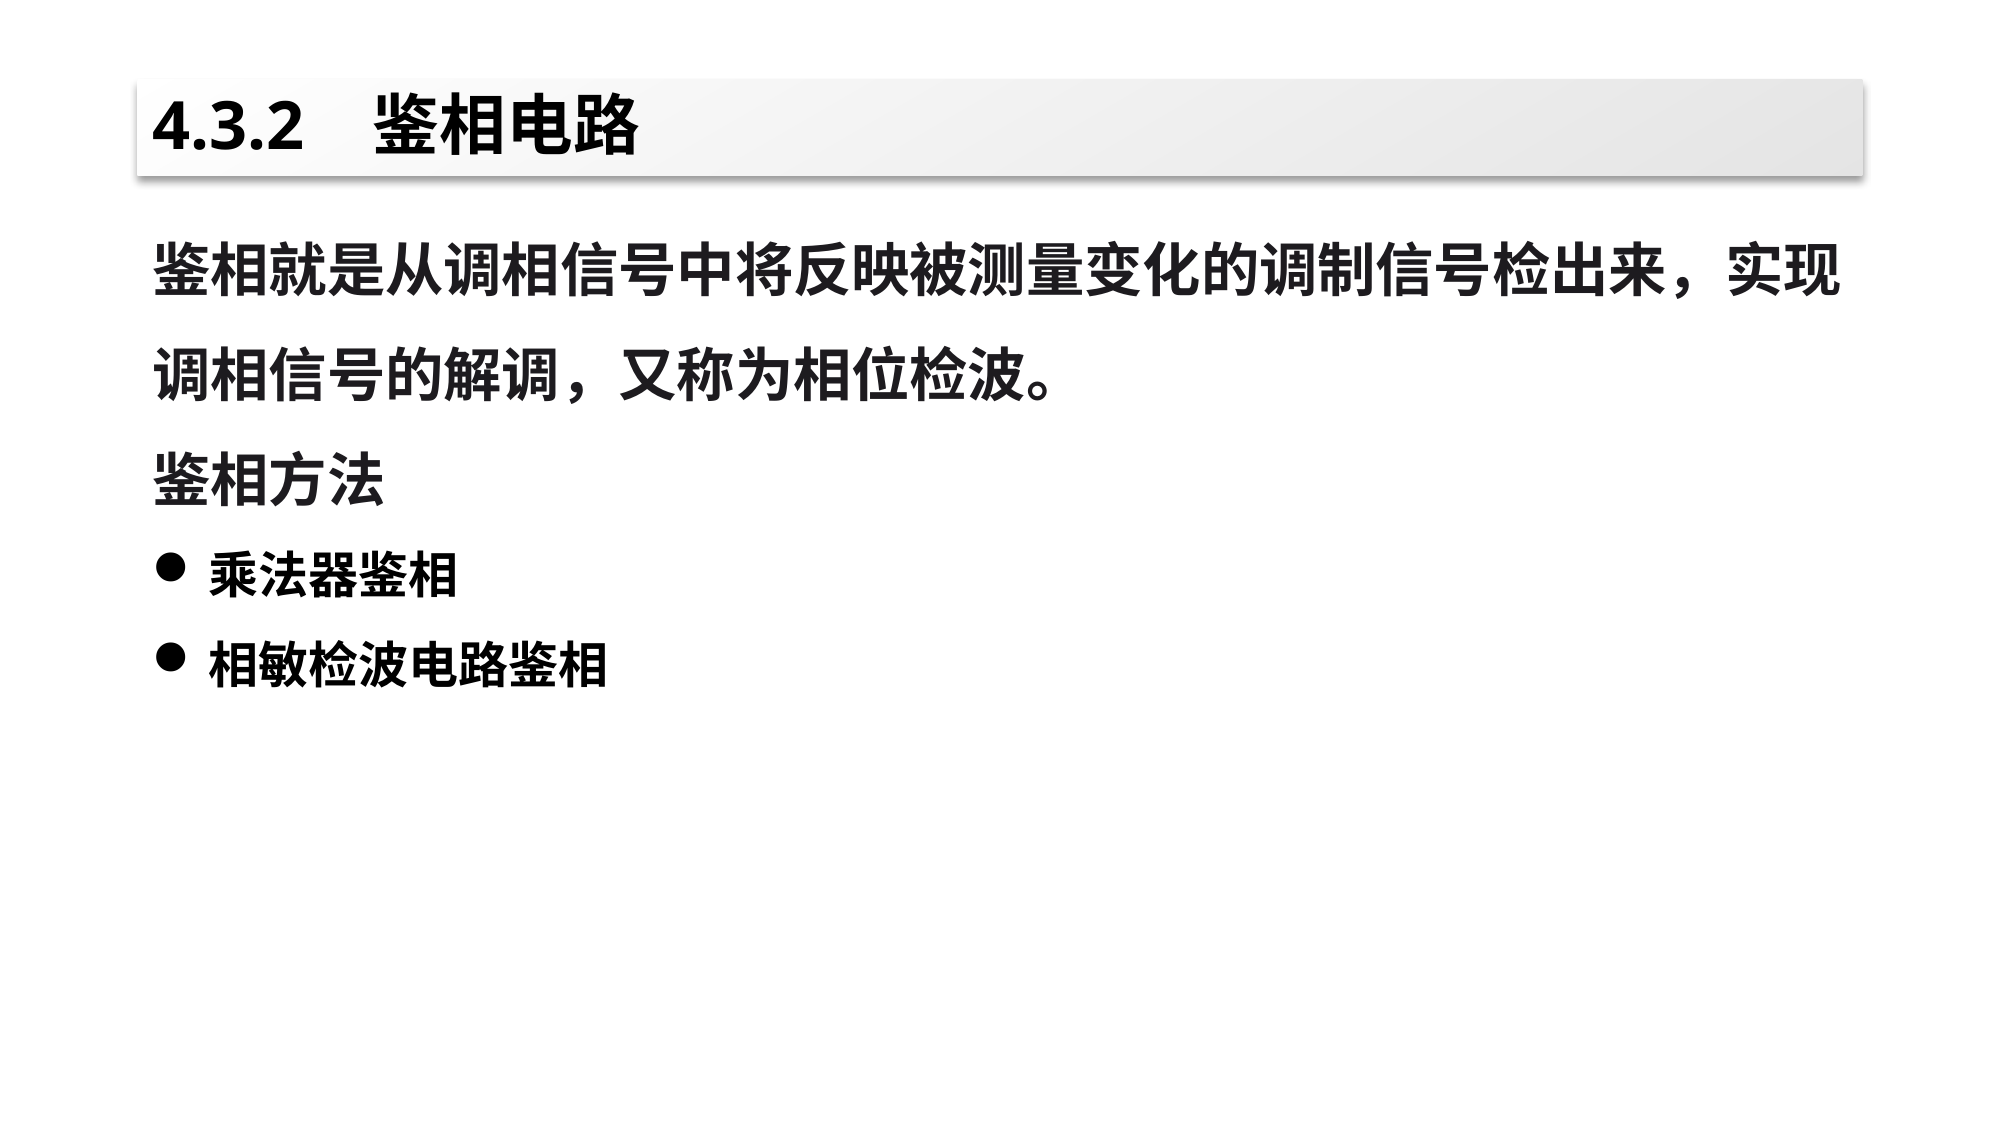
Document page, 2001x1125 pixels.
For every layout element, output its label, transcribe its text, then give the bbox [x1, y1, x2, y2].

list 鉴相就是从调相信号中将反映被测量变化的调制信号检出来，实现调相信号的解调，又称为相位检波。 鉴相方法 乘法器鉴相 相敏检波电路鉴相 [137, 191, 1863, 1014]
title 4.3.2 鉴相电路 [137, 79, 1863, 176]
